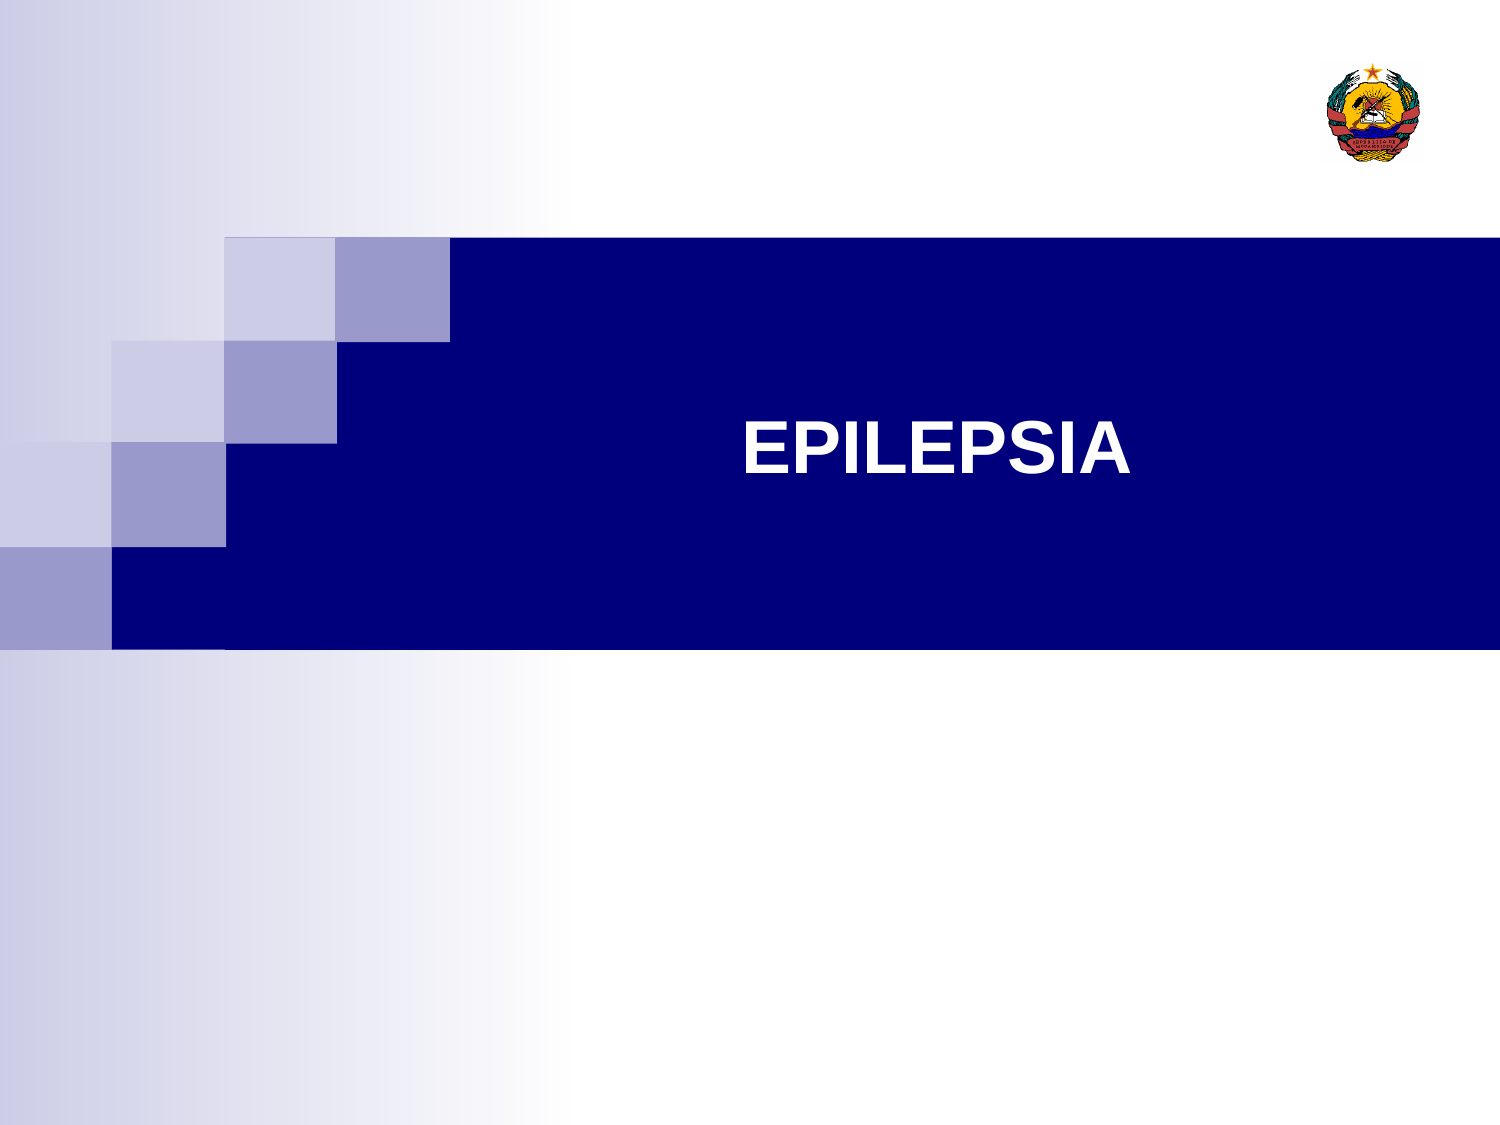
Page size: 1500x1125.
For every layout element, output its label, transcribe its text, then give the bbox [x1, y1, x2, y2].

title EPILEPSIA [487, 262, 1388, 626]
